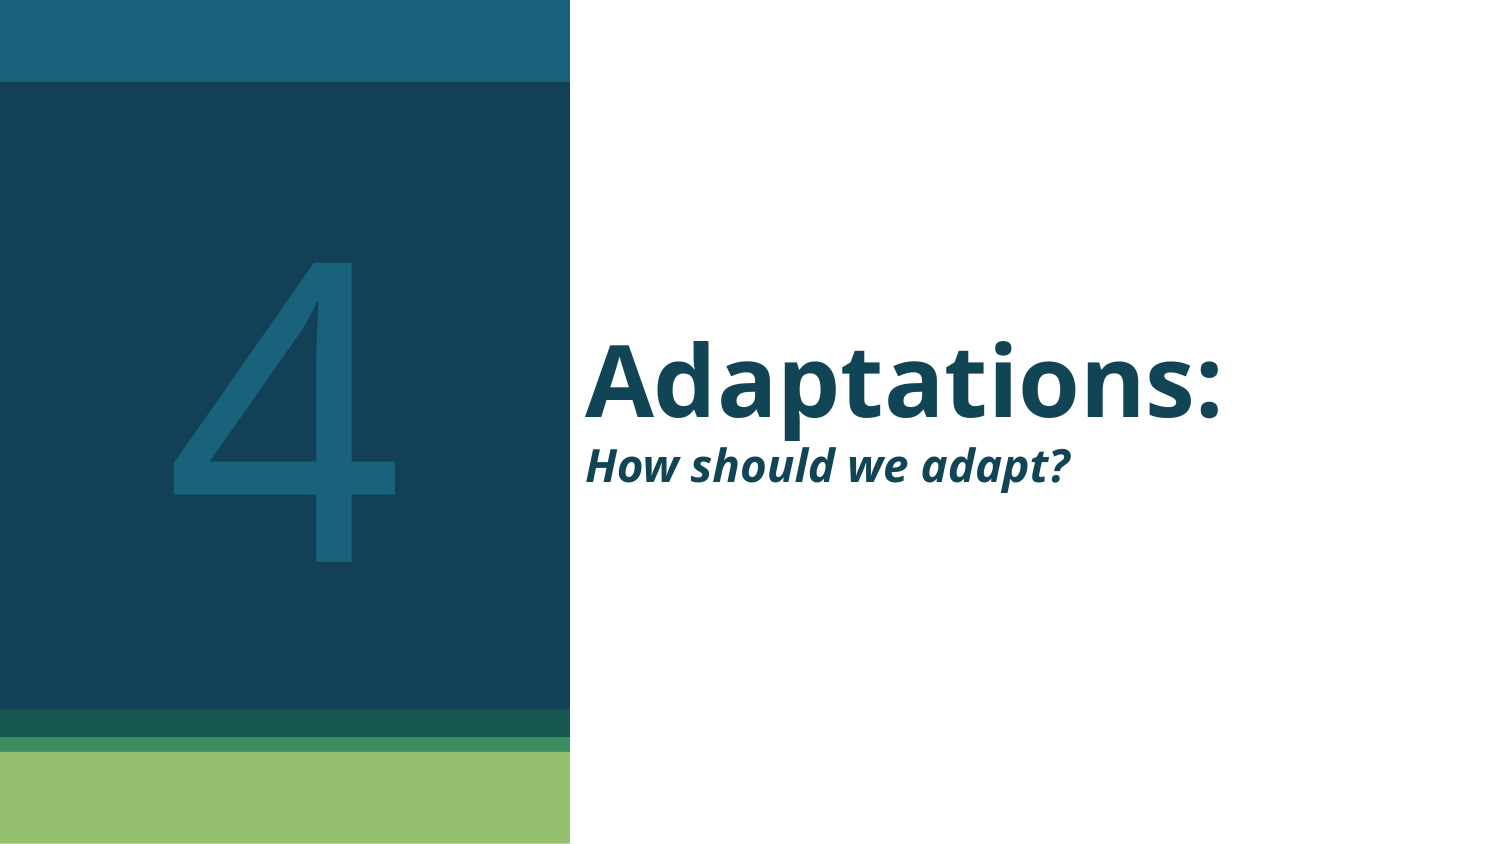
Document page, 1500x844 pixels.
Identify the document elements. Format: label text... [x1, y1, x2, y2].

title Adaptations: How should we adapt? [570, 263, 1500, 507]
text_box 4 [0, 82, 570, 709]
